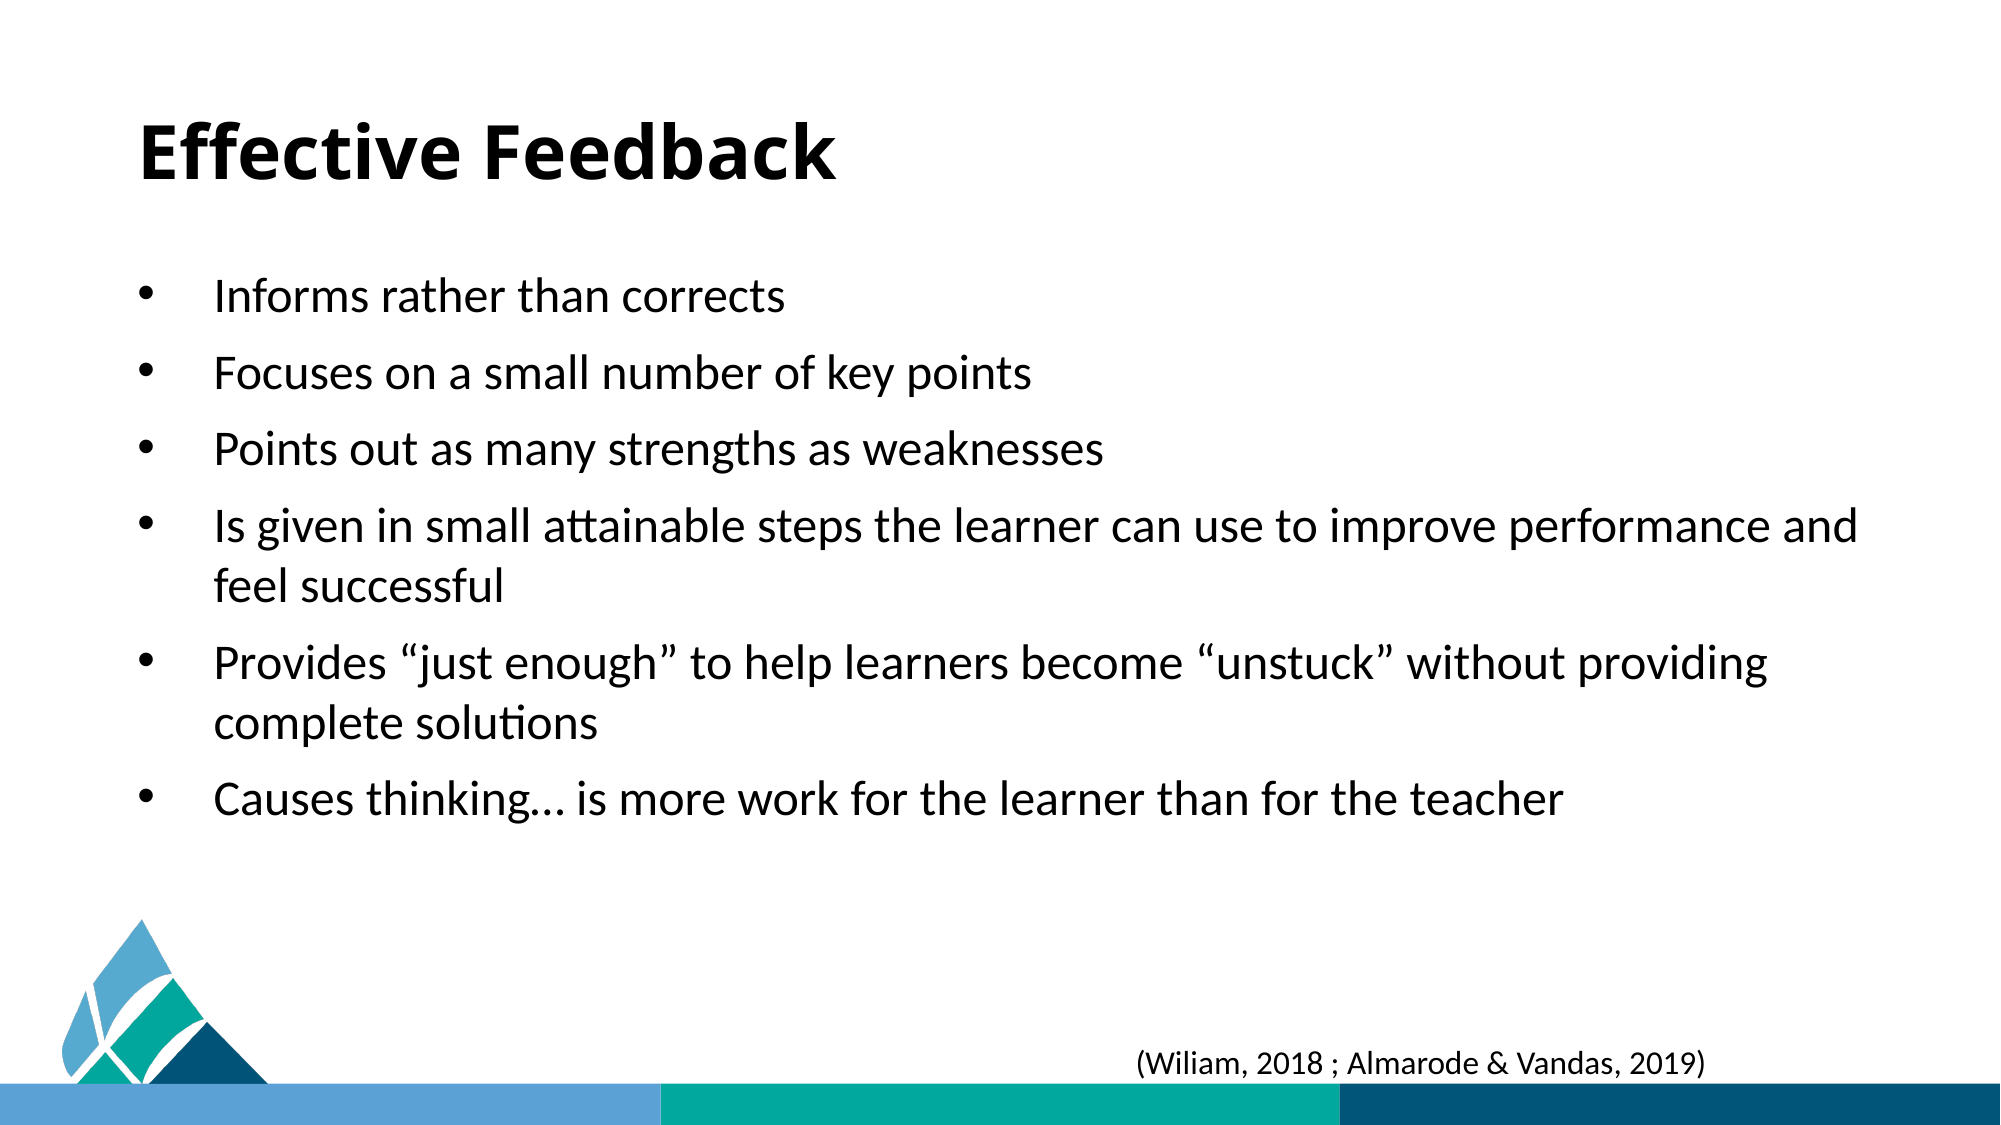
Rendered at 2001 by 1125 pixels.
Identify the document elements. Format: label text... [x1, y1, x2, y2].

title Effective Feedback [137, 59, 1863, 240]
list Informs rather than corrects Focuses on a small number of key points Points out as many strengths as weaknesses Is given in small attainable steps the learner can use to improve performance and feel successful Provides “just enough” to help learners become “unstuck” without providing complete solutions Causes thinking… is more work for the learner than for the teacher [137, 262, 1863, 931]
text_box (Wiliam, 2018 ; Almarode & Vandas, 2019) [1113, 1033, 1723, 1089]
picture [62, 919, 268, 1084]
